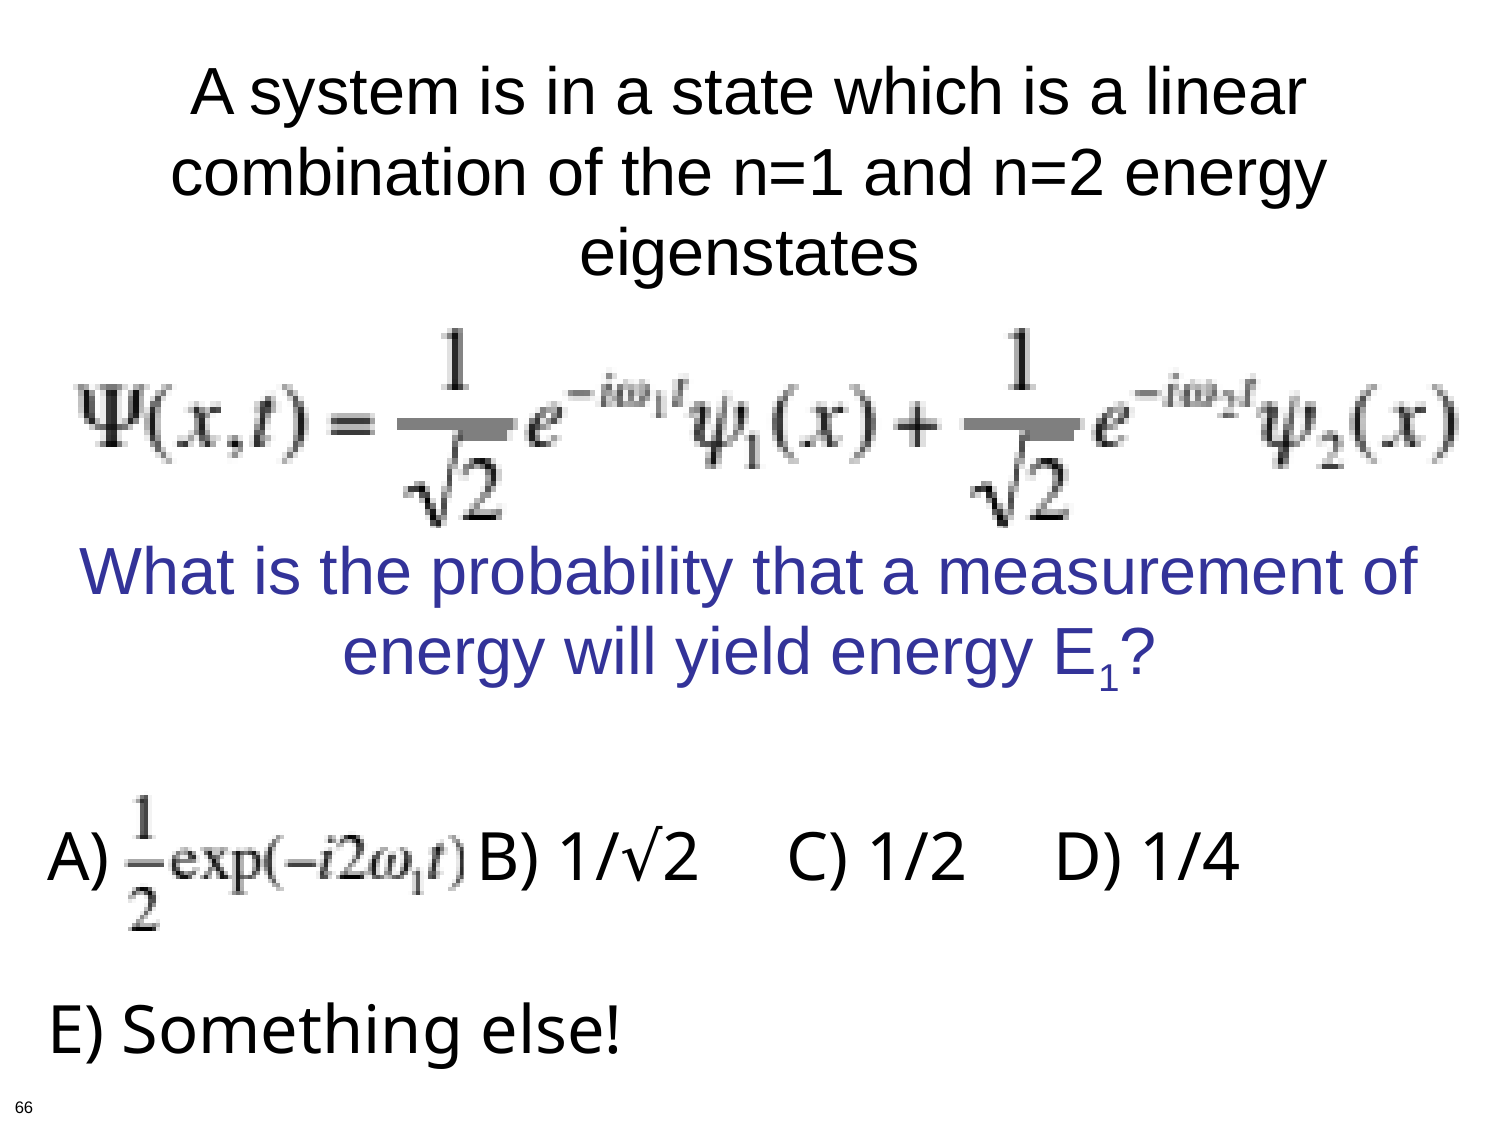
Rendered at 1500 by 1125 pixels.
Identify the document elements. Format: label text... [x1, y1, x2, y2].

list B) 1/√2 C) 1/2 D) 1/4 E) Something else! [32, 806, 1462, 1017]
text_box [115, 783, 464, 932]
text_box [61, 311, 1461, 528]
title A system is in a state which is a linear combination of the n=1 and n=2 energy eigenstates What is the probability that a measurement of energy will yield energy E1? [32, 40, 1468, 406]
text_box 66 [0, 1089, 50, 1125]
